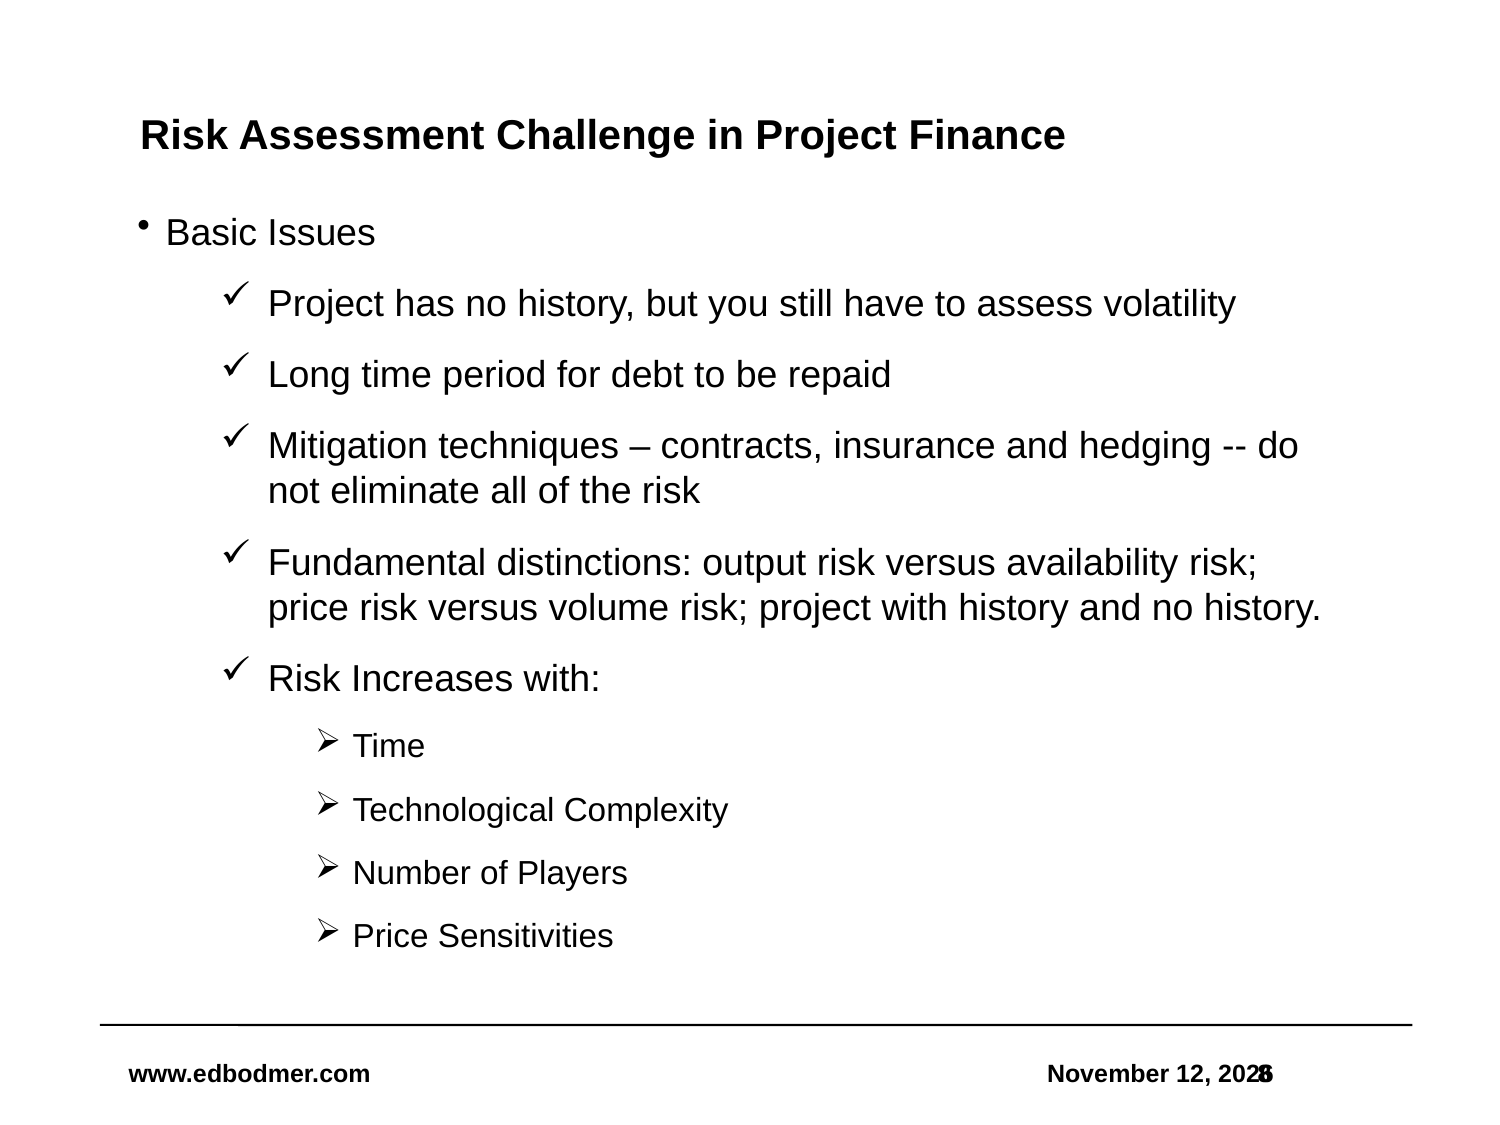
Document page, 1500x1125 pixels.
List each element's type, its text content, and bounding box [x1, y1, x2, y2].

list Basic Issues Project has no history, but you still have to assess volatility Long time period for debt to be repaid Mitigation techniques – contracts, insurance and hedging -- do not eliminate all of the risk Fundamental distinctions: output risk versus availability risk; price risk versus volume risk; project with history and no history. Risk Increases with: Time Technological Complexity Number of Players Price Sensitivities [112, 199, 1363, 951]
title Risk Assessment Challenge in Project Finance [124, 99, 1288, 199]
